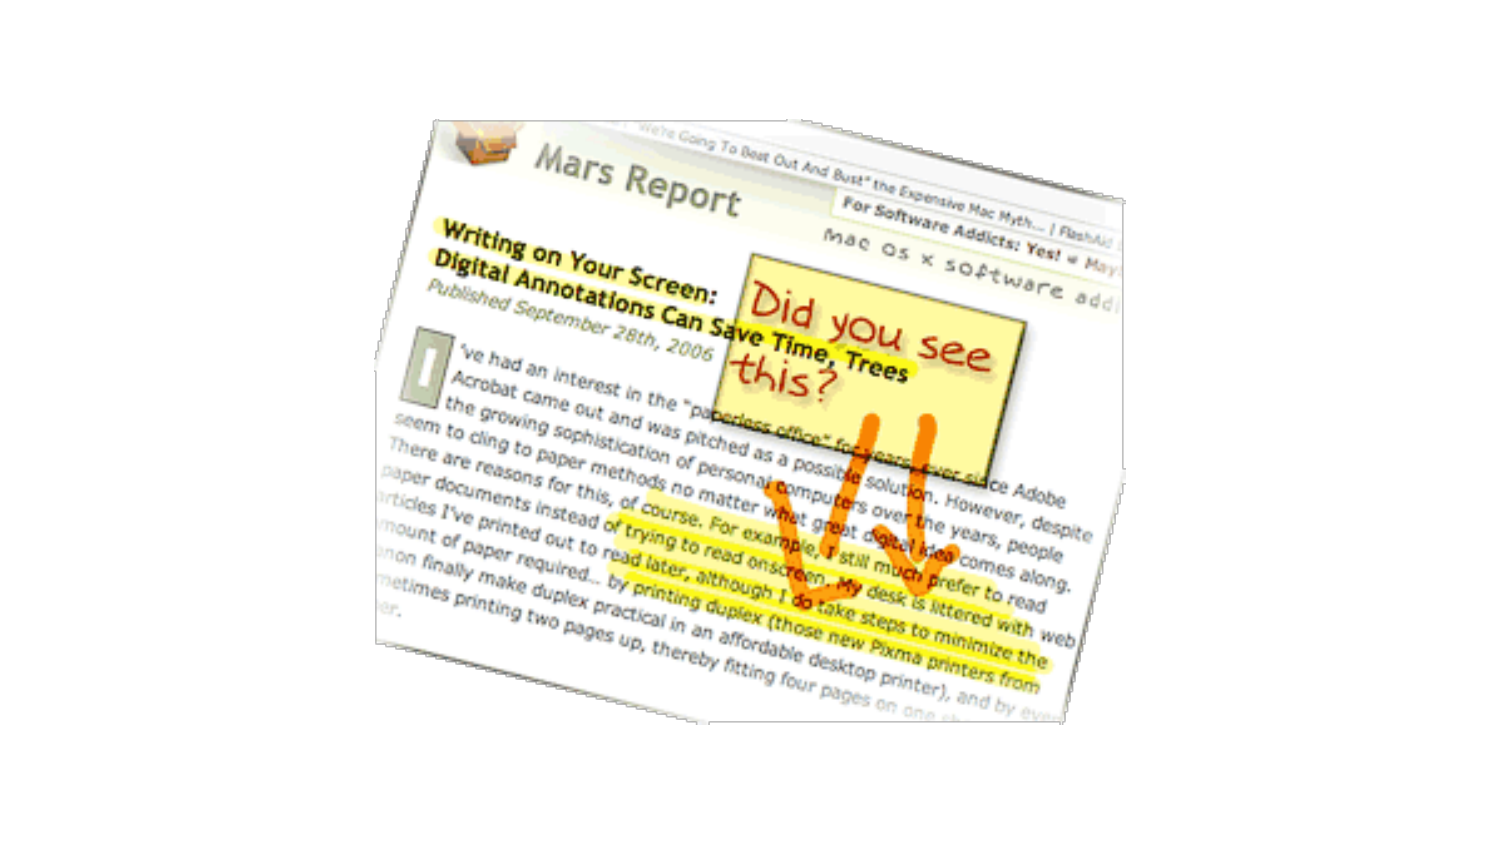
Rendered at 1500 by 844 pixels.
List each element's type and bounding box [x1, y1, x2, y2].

picture [374, 118, 1126, 725]
